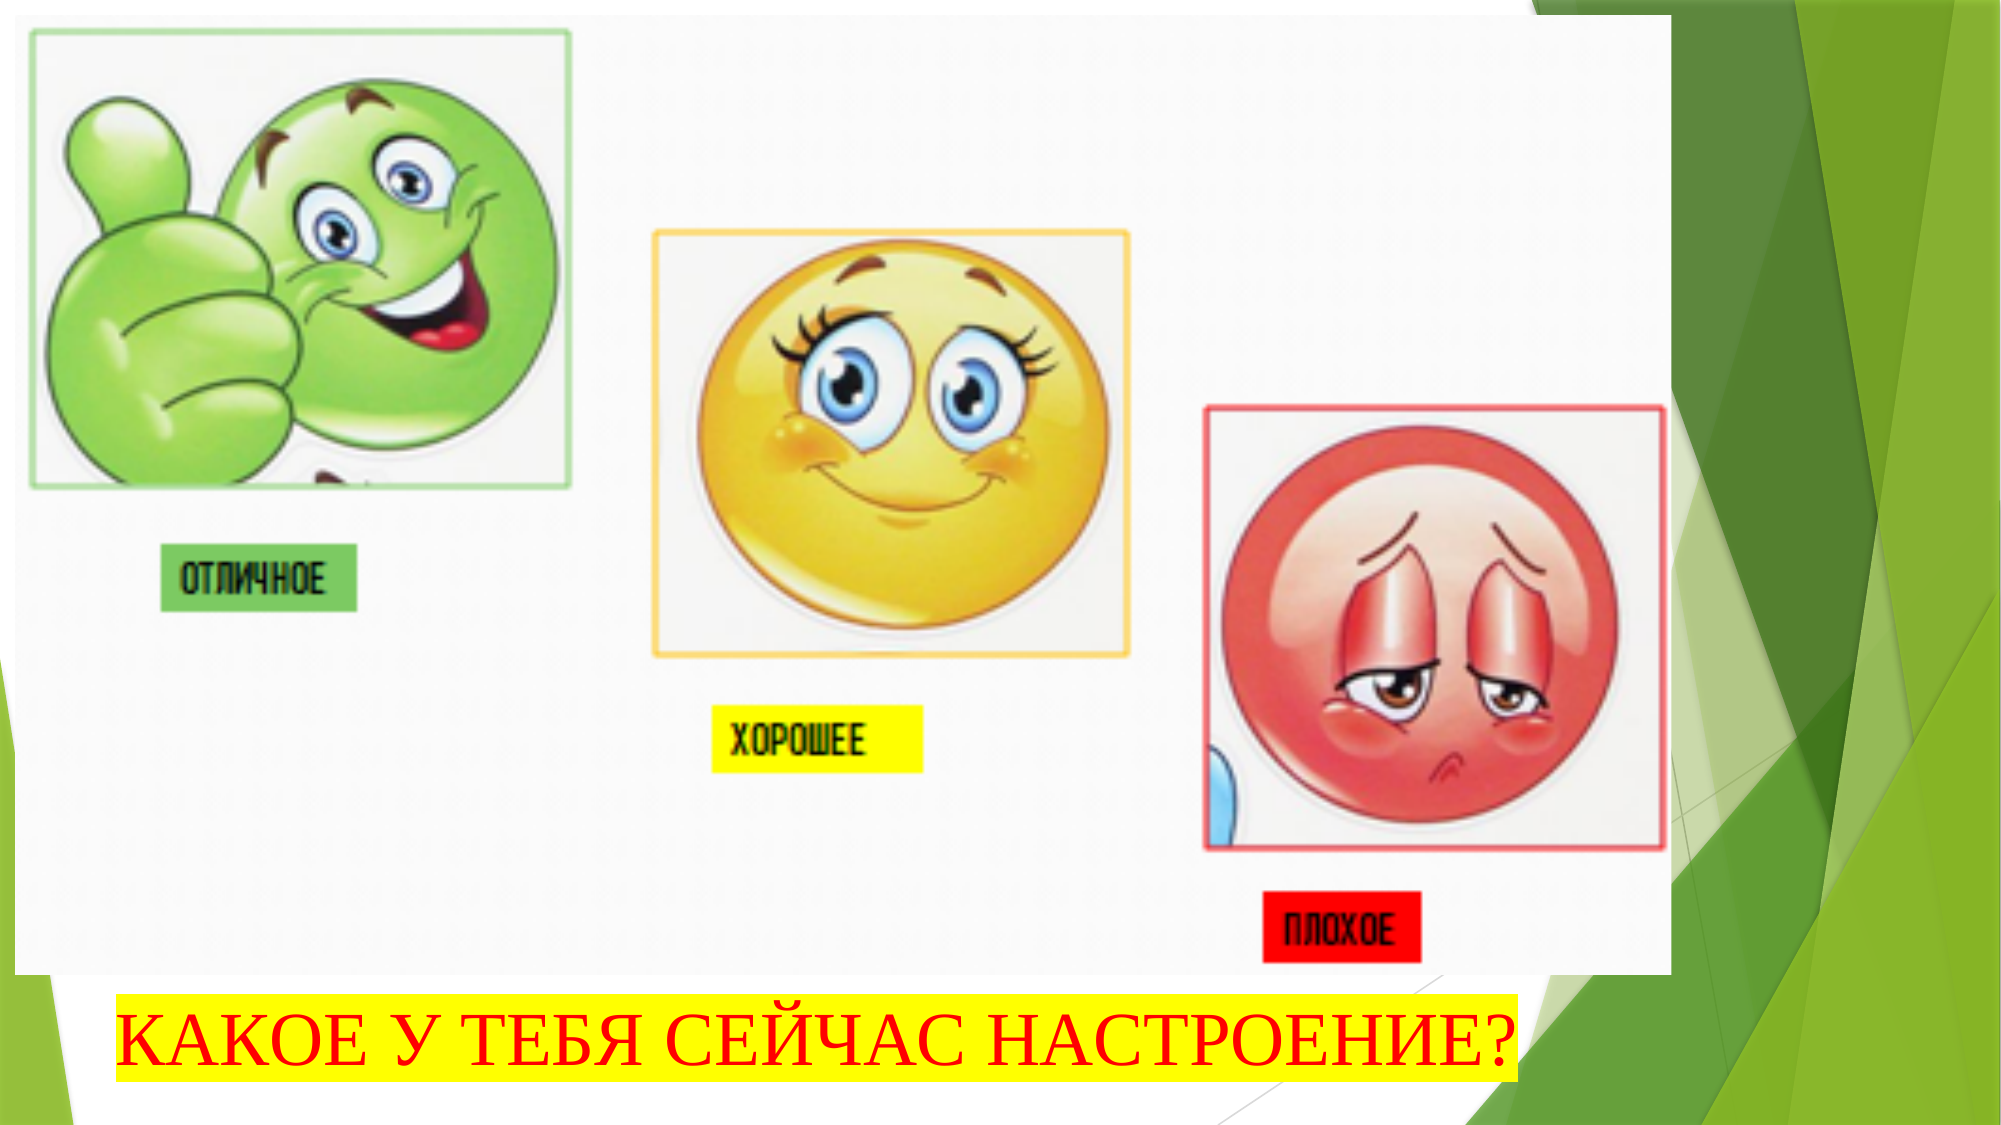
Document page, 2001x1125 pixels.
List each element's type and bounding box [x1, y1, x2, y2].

text_box [14, 14, 1673, 1107]
